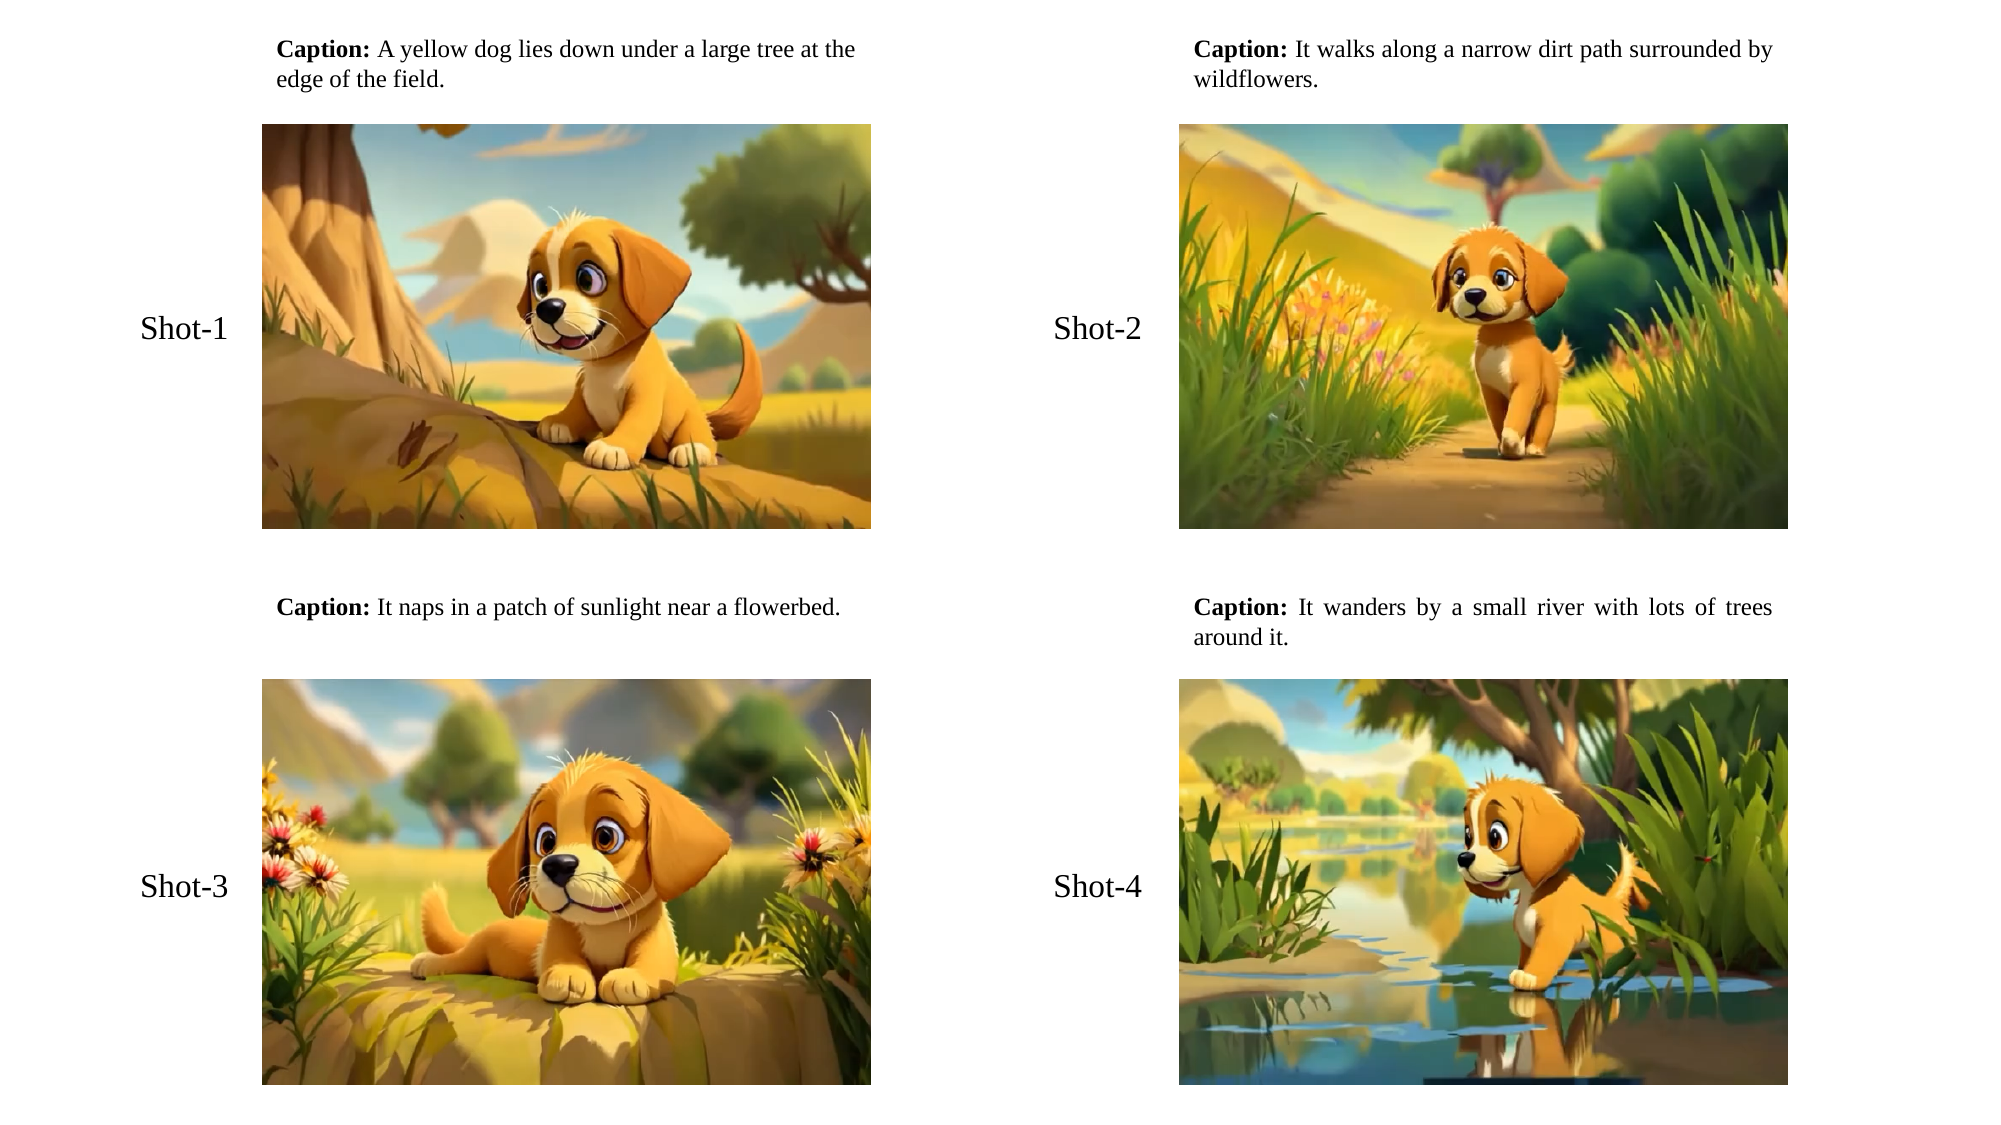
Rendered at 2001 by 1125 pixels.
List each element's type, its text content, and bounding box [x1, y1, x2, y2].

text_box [1178, 678, 1789, 1086]
text_box Caption: It naps in a patch of sunlight near a flowerbed. [261, 582, 871, 628]
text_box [1178, 122, 1789, 531]
text_box Caption: It wanders by a small river with lots of trees around it. [1178, 582, 1789, 658]
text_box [260, 122, 872, 531]
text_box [260, 678, 872, 1086]
text_box Shot-4 [1038, 856, 1158, 912]
text_box Shot-3 [125, 856, 244, 912]
text_box Caption: It walks along a narrow dirt path surrounded by wildflowers. [1178, 24, 1789, 100]
text_box Shot-2 [1038, 298, 1158, 354]
text_box Caption: A yellow dog lies down under a large tree at the edge of the field. [261, 24, 871, 100]
text_box Shot-1 [125, 298, 244, 354]
